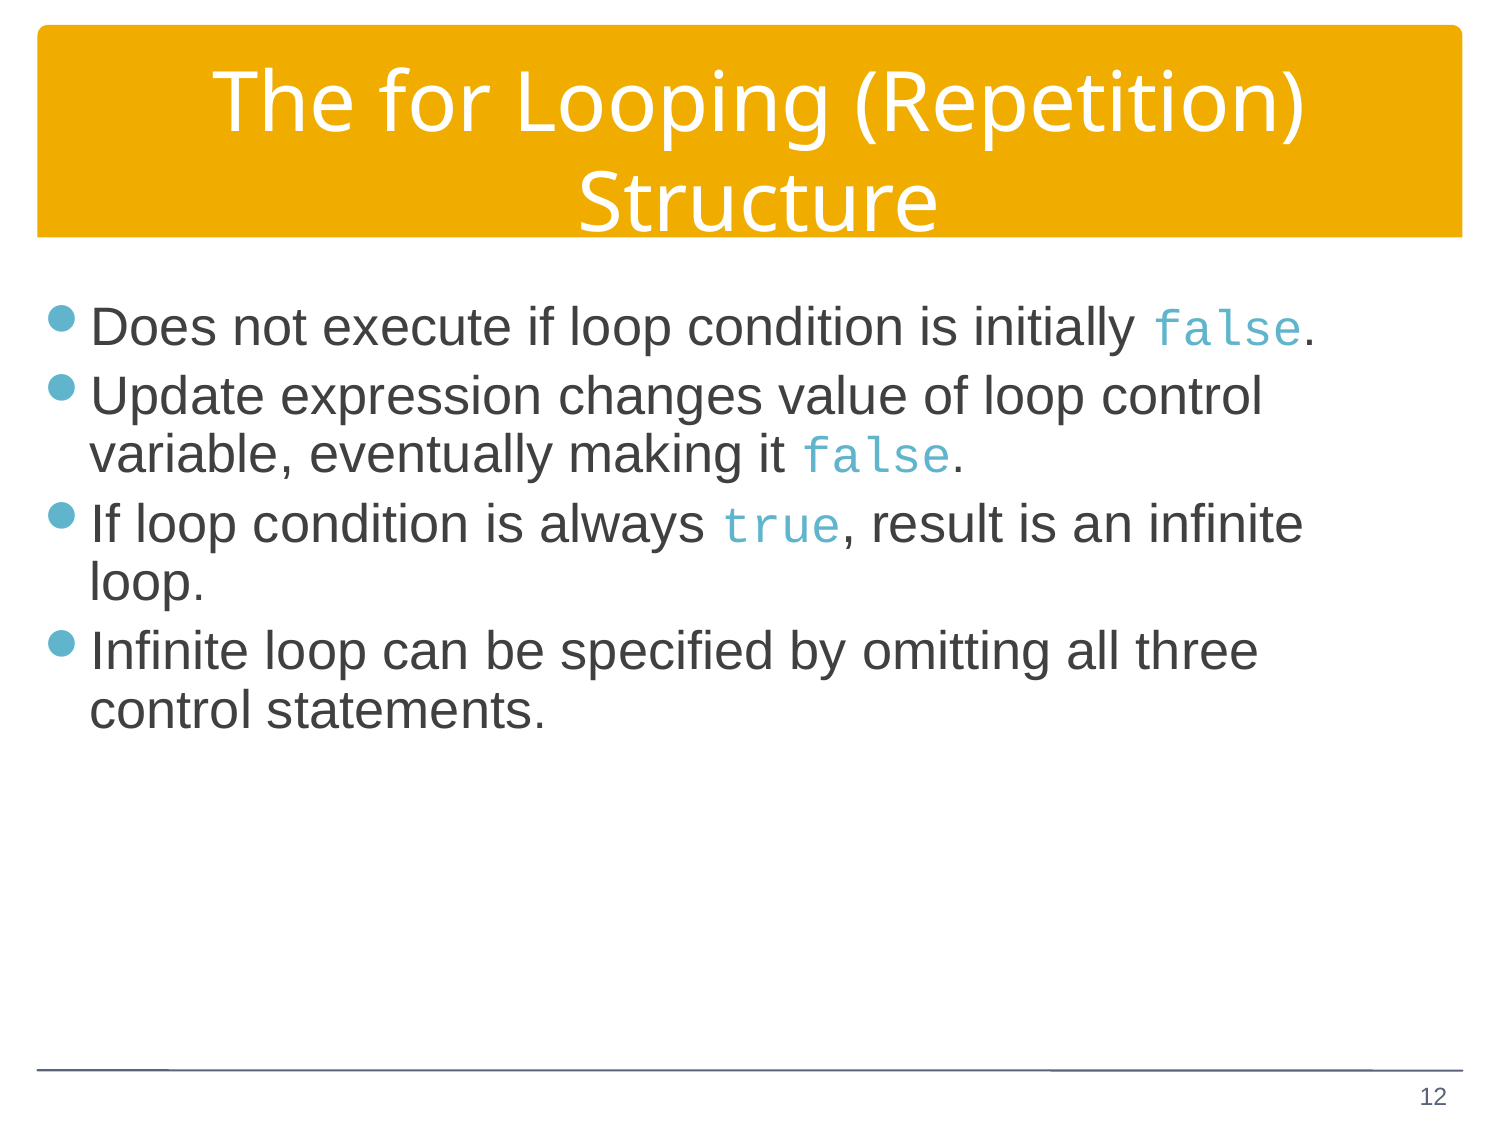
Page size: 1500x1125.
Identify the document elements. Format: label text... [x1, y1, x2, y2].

title The for Looping (Repetition) Structure [52, 54, 1466, 243]
list Does not execute if loop condition is initially false. Update expression changes value of loop control variable, eventually making it false. If loop condition is always true, result is an infinite loop. Infinite loop can be specified by omitting all three control statements. [29, 290, 1424, 1034]
slide_number 12 [1112, 1069, 1463, 1123]
